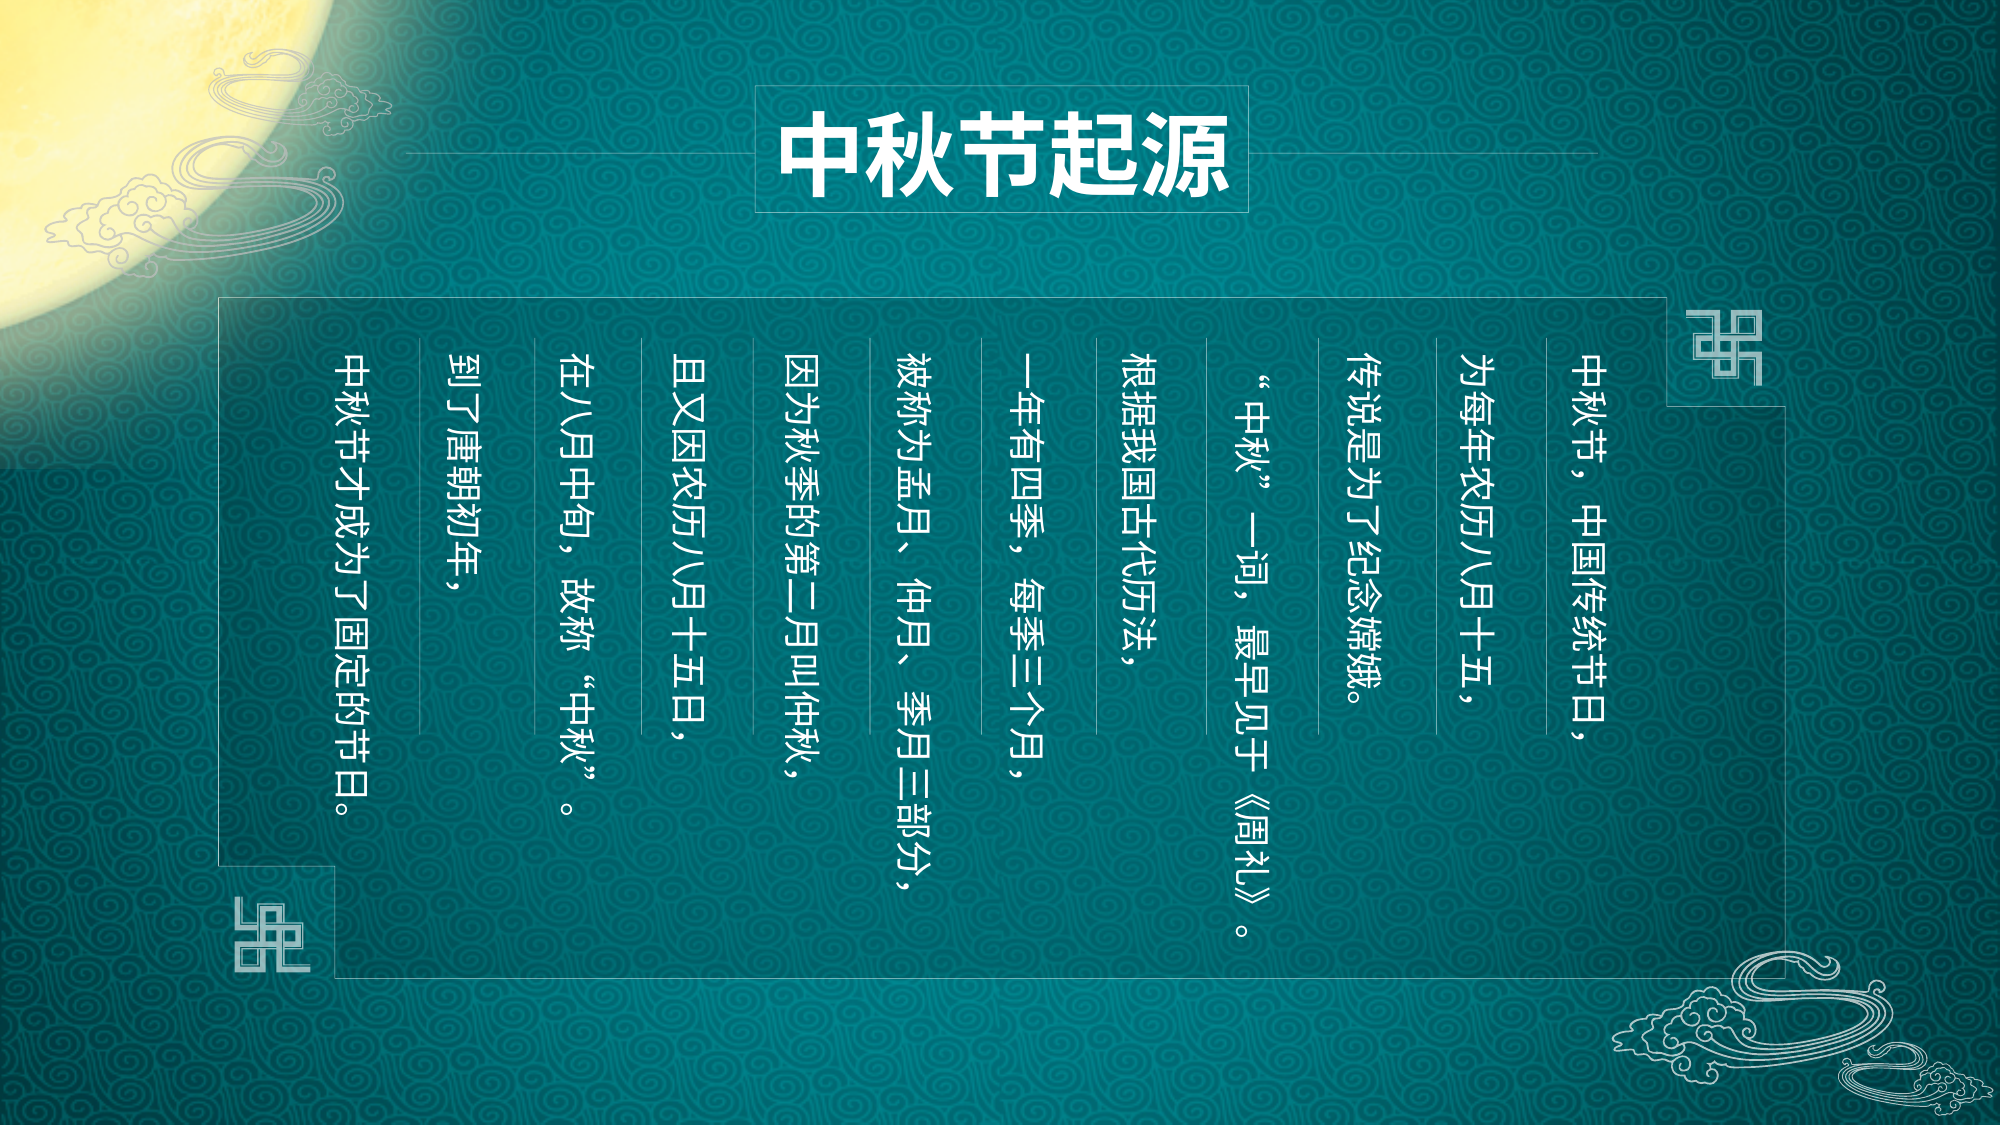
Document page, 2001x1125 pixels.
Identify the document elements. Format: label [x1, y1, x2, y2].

text_box [218, 297, 1786, 979]
text_box [1611, 949, 1994, 1117]
picture [0, 0, 2000, 1125]
text_box [419, 337, 1547, 735]
text_box [405, 85, 1598, 217]
